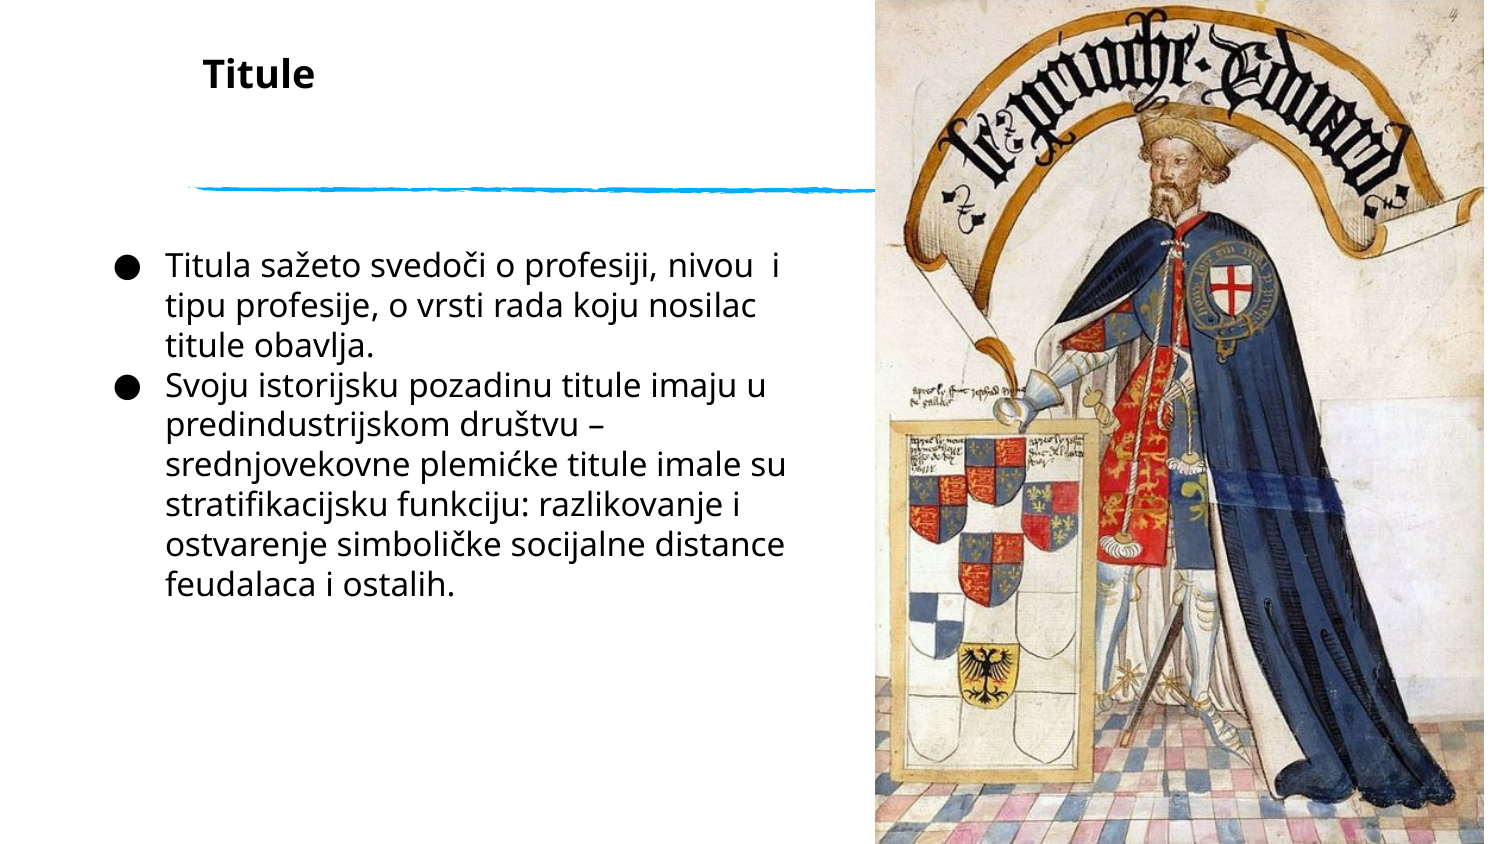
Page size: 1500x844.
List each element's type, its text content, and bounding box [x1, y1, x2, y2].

list Titula sažeto svedoči o profesiji, nivou i tipu profesije, o vrsti rada koju nosilac titule obavlja. Svoju istorijsku pozadinu titule imaju u predindustrijskom društvu – srednjovekovne plemićke titule imale su stratifikacijsku funkciju: razlikovanje i ostvarenje simboličke socijalne distance feudalaca i ostalih. [75, 189, 833, 777]
title Titule [187, 33, 870, 160]
picture [875, 0, 1488, 844]
